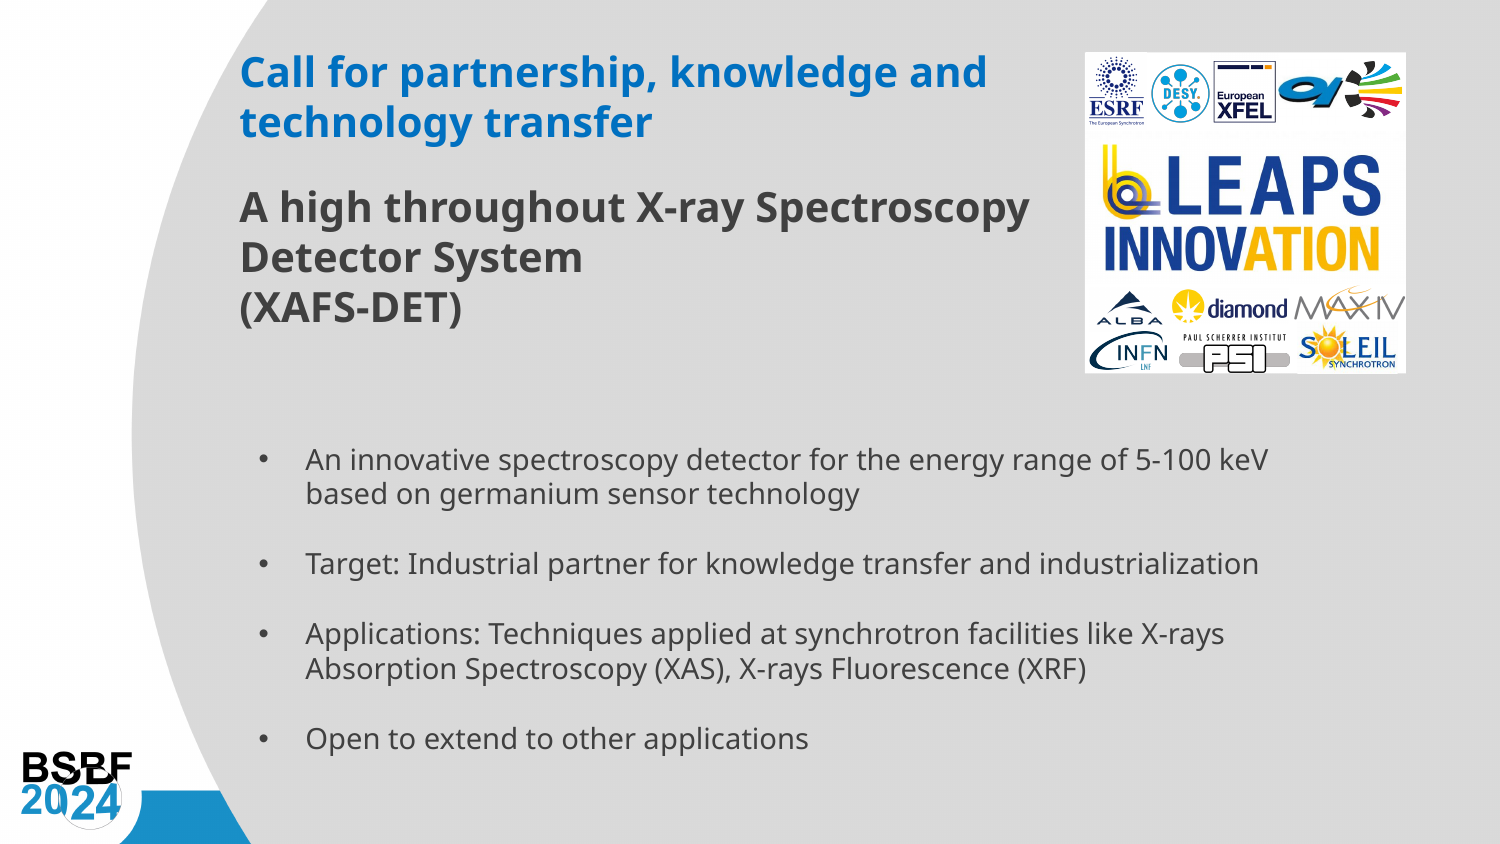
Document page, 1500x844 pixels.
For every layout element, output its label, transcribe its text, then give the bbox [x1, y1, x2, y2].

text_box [1084, 52, 1406, 375]
text_box Call for partnership, knowledge and technology transfer A high throughout X-ray Spectroscopy Detector System (XAFS-DET) [224, 38, 1067, 339]
picture [0, 0, 1500, 844]
text_box An innovative spectroscopy detector for the energy range of 5-100 keV based on germanium sensor technology Target: Industrial partner for knowledge transfer and industrialization Applications: Techniques applied at synchrotron facilities like X-rays Absorption Spectroscopy (XAS), X-rays Fluorescence (XRF) Open to extend to other applications [243, 433, 1364, 798]
